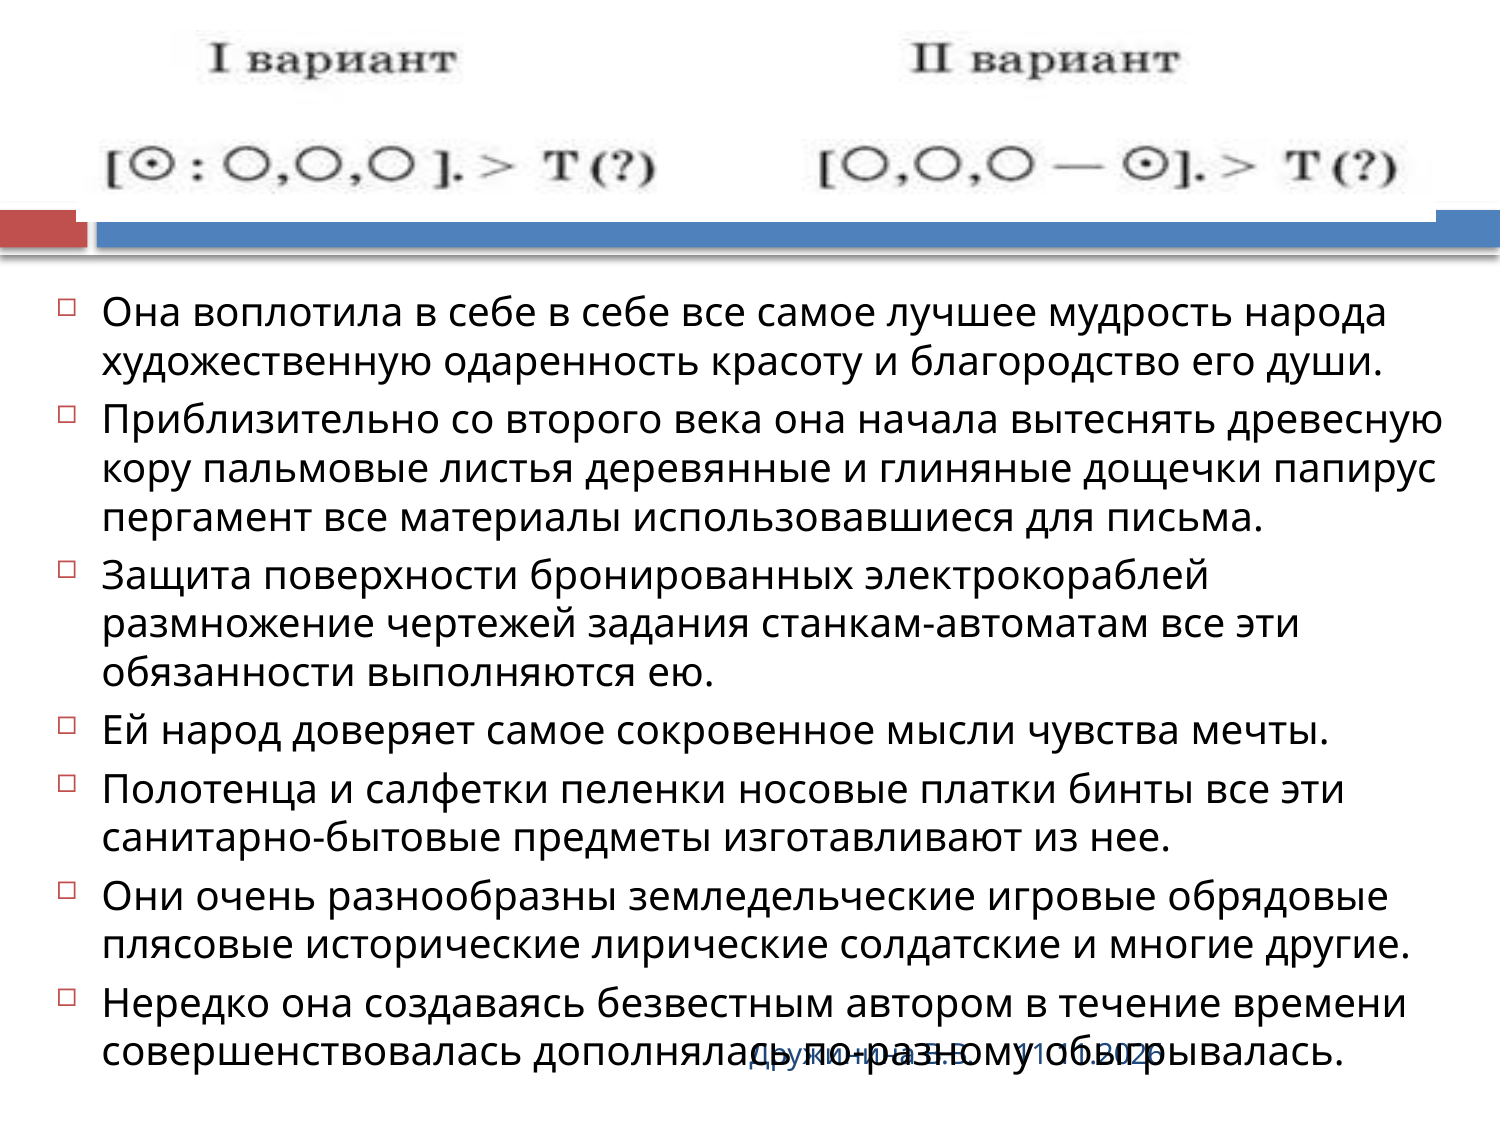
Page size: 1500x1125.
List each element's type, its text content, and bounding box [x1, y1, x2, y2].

footer Дружинина В.В. [99, 1024, 990, 1085]
list Она воплотила в себе в себе все самое лучшее мудрость народа художественную одаренность красоту и благородство его души. Приблизительно со второго века она начала вытеснять древесную кору пальмовые листья деревянные и глиняные дощечки папирус пергамент все материалы использовавшиеся для письма. Защита поверхности бронированных электрокораблей размножение чертежей задания станкам-автоматам все эти обязанности выполняются ею. Ей народ доверяет самое сокровенное мысли чувства мечты. Полотенца и салфетки пеленки носовые платки бинты все эти санитарно-бытовые предметы изготавливают из нее. Они очень разнообразны земледельческие игровые обрядовые плясовые исторические лирические солдатские и многие другие. Нередко она создаваясь безвестным автором в течение времени совершенствовалась дополнялась по-разному обыгрывалась. [41, 278, 1462, 1101]
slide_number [999, 1025, 1438, 1085]
picture [76, 30, 1436, 222]
